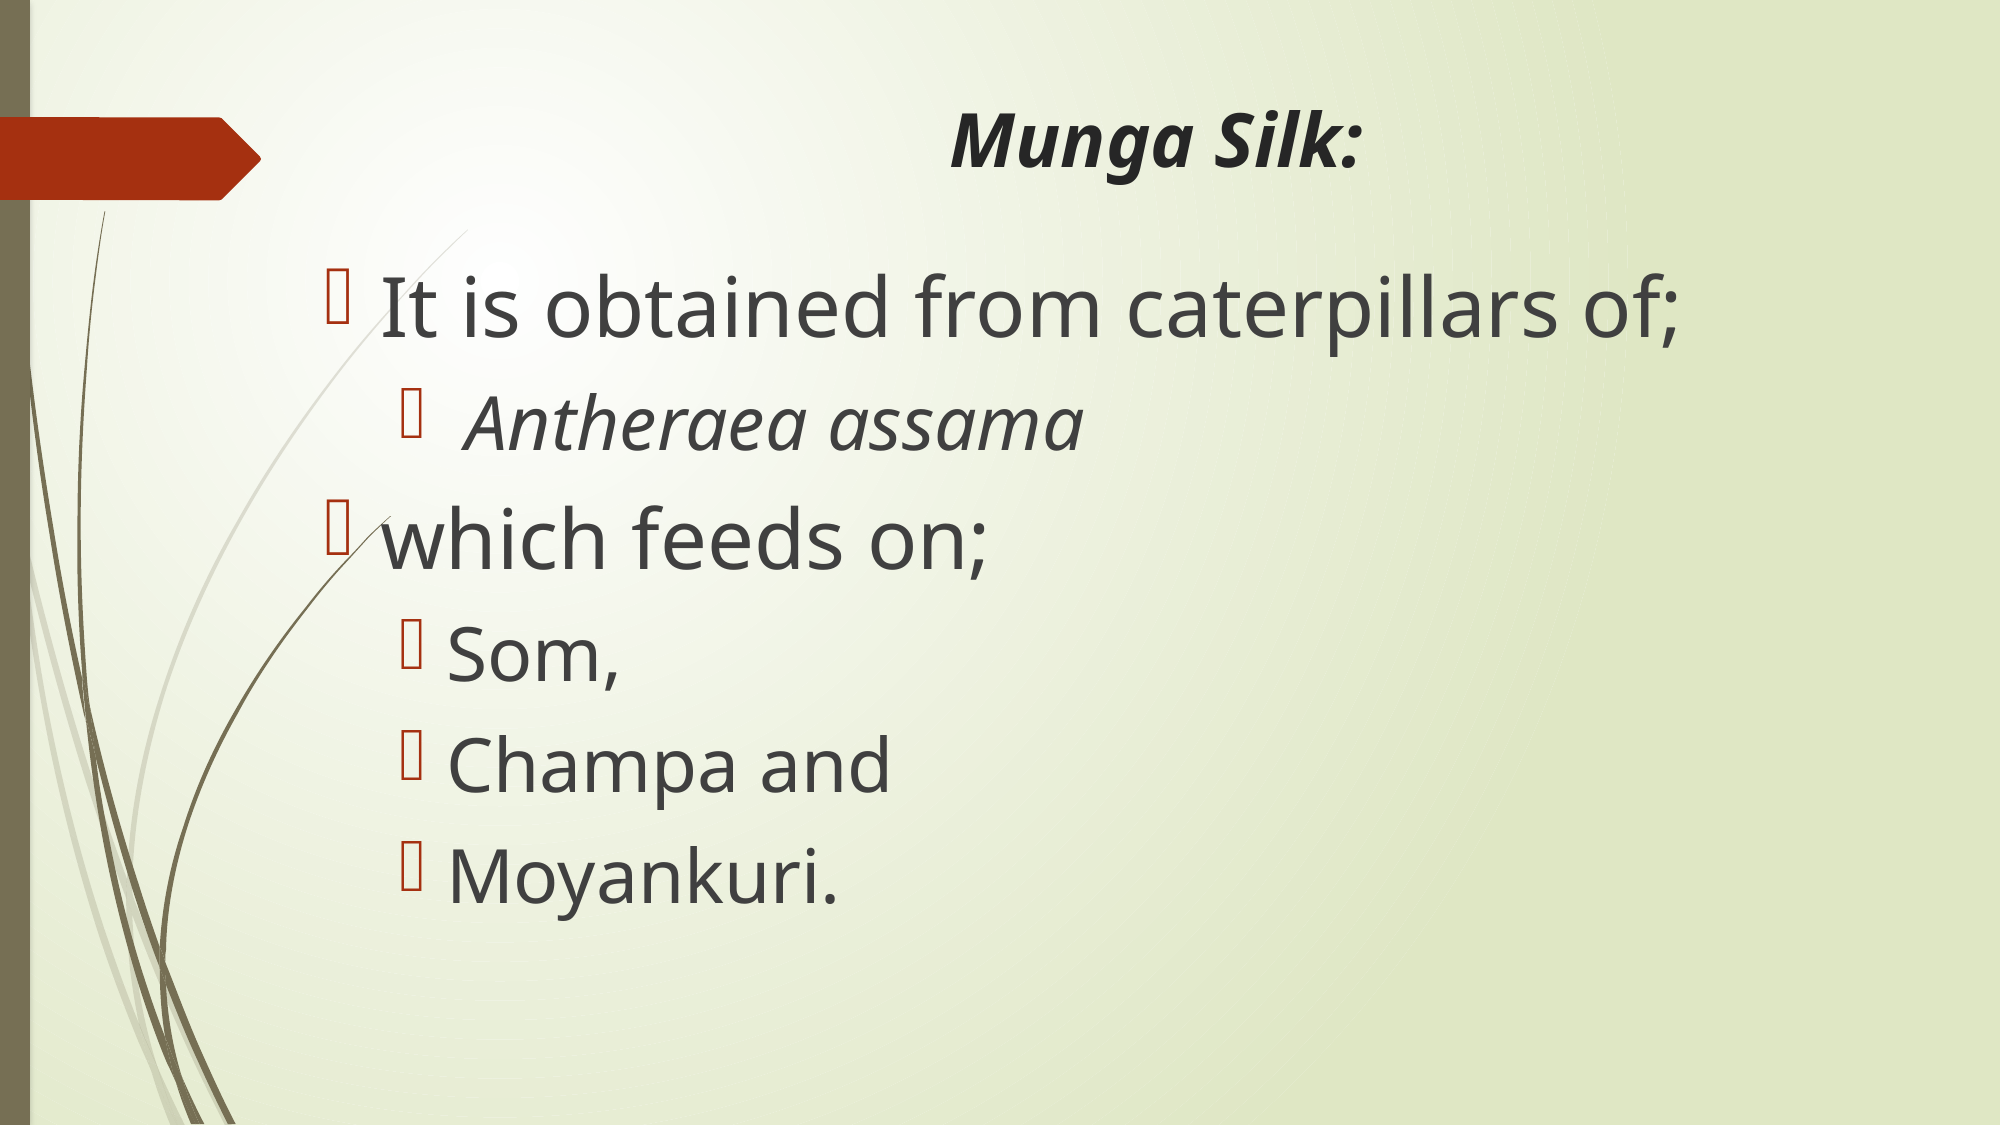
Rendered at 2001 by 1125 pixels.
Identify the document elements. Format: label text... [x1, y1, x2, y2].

title Munga Silk: [425, 85, 1888, 246]
list It is obtained from caterpillars of; Antheraea assama which feeds on; Som, Champa and Moyankuri. [309, 246, 2000, 1125]
